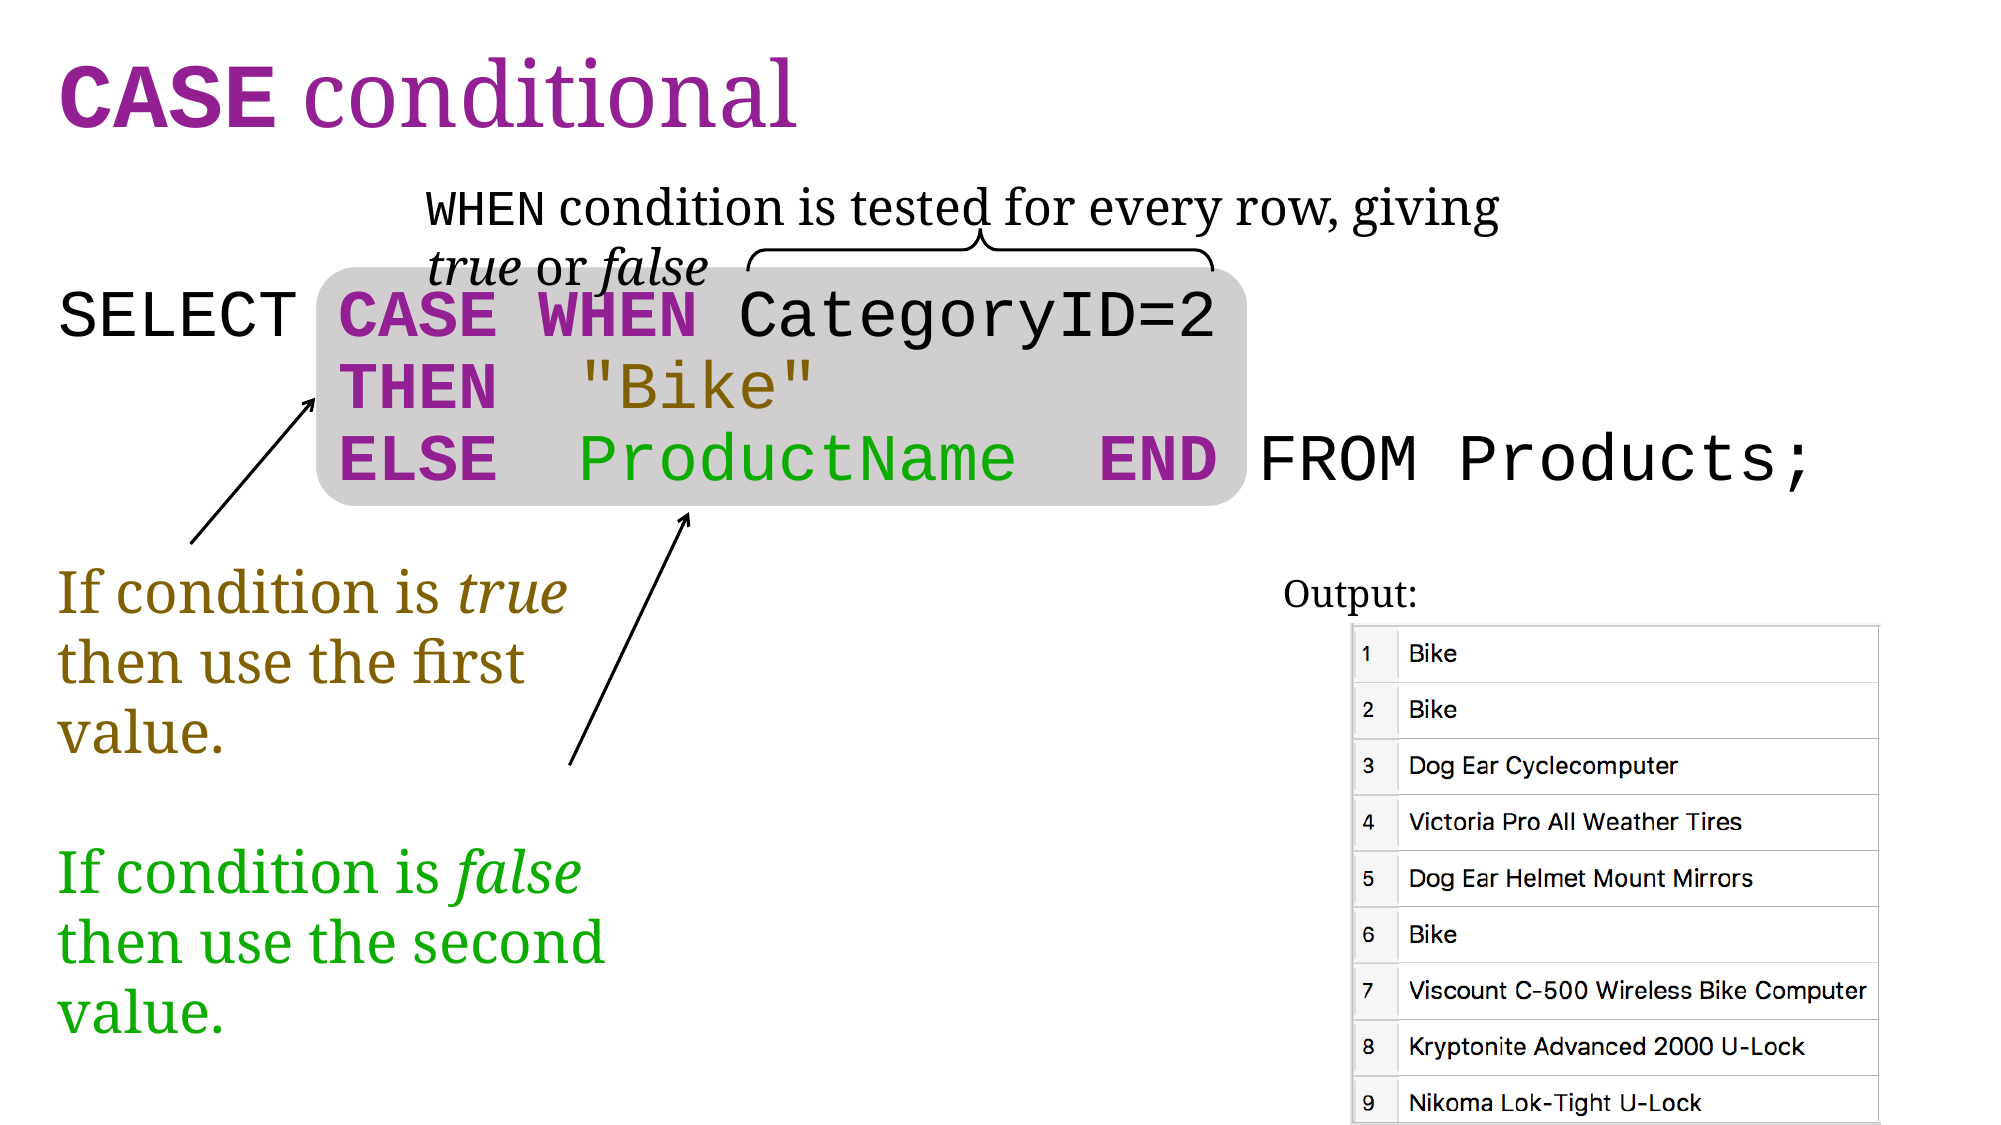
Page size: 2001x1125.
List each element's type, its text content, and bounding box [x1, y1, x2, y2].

text_box [334, 265, 411, 271]
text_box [569, 512, 689, 766]
text_box WHEN condition is tested for every row, giving true or false [411, 167, 1560, 303]
text_box Output: [1268, 562, 1434, 623]
title CASE conditional [43, 25, 1953, 171]
text_box If condition is true then use the first value. If condition is false then use the second value. [43, 547, 663, 1053]
picture [1350, 623, 1881, 1125]
list SELECT CASE WHEN CategoryID=2 THEN "Bike" ELSE ProductName END FROM Products; [43, 271, 1953, 1106]
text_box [190, 397, 316, 544]
